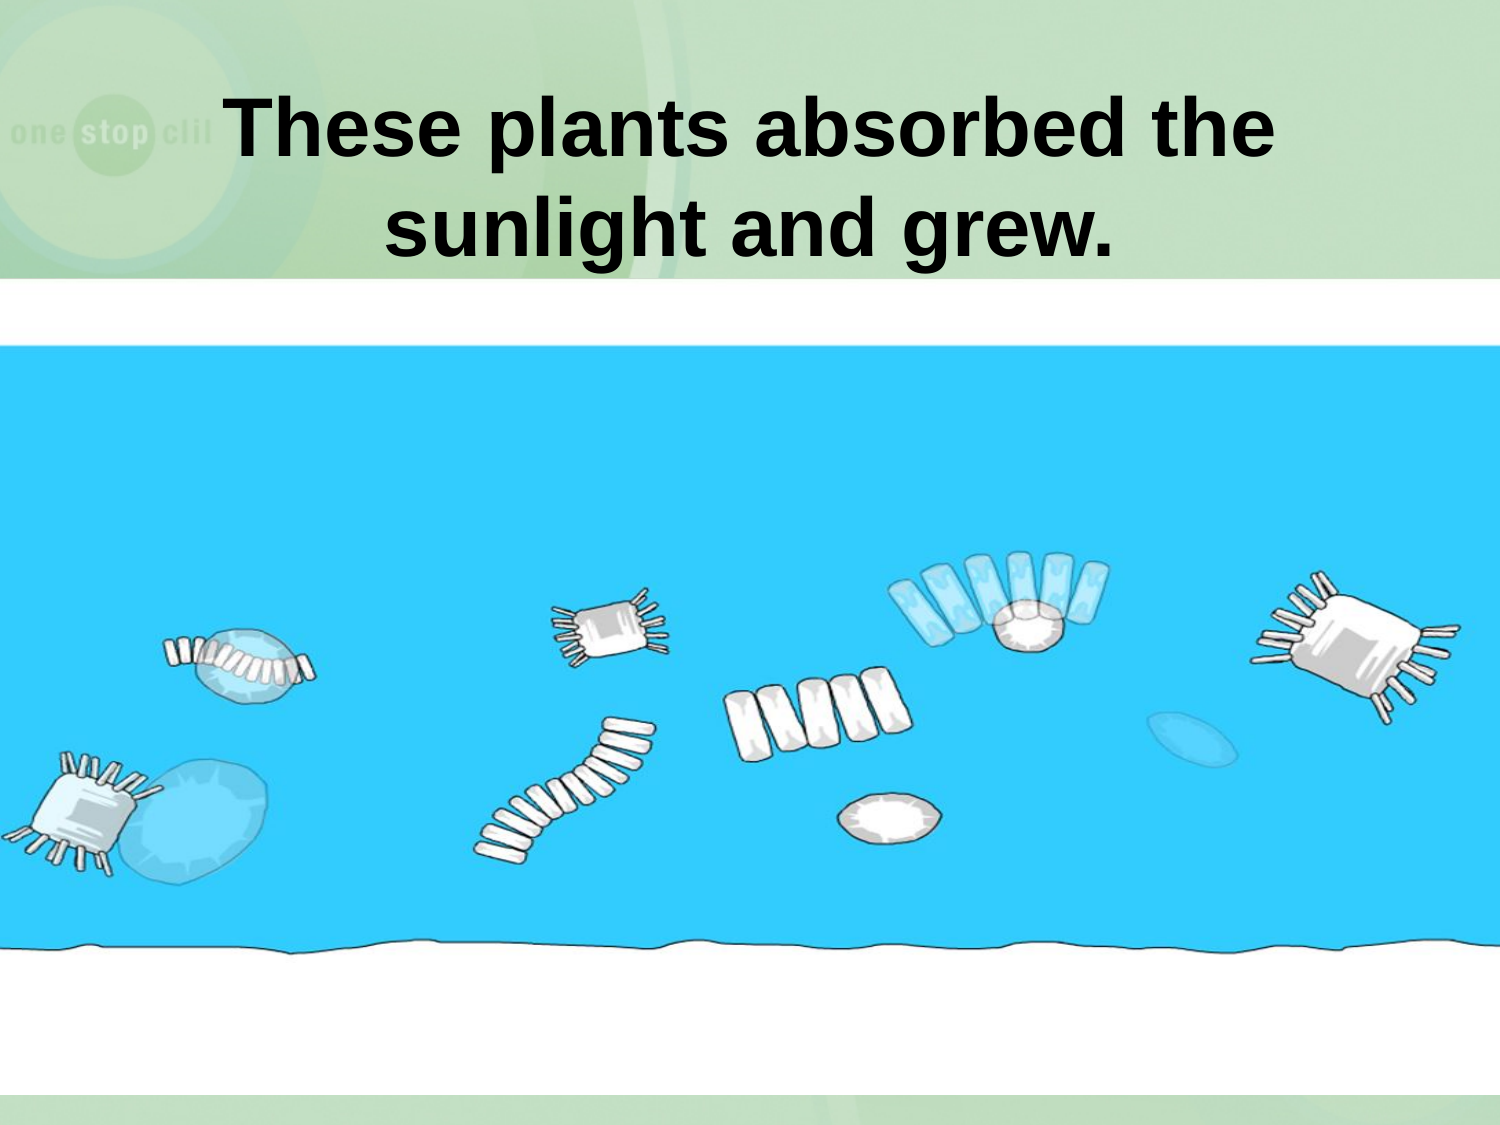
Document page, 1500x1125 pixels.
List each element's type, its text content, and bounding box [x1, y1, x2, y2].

title These plants absorbed the sunlight and grew. [75, 79, 1425, 268]
picture [0, 0, 1500, 1125]
